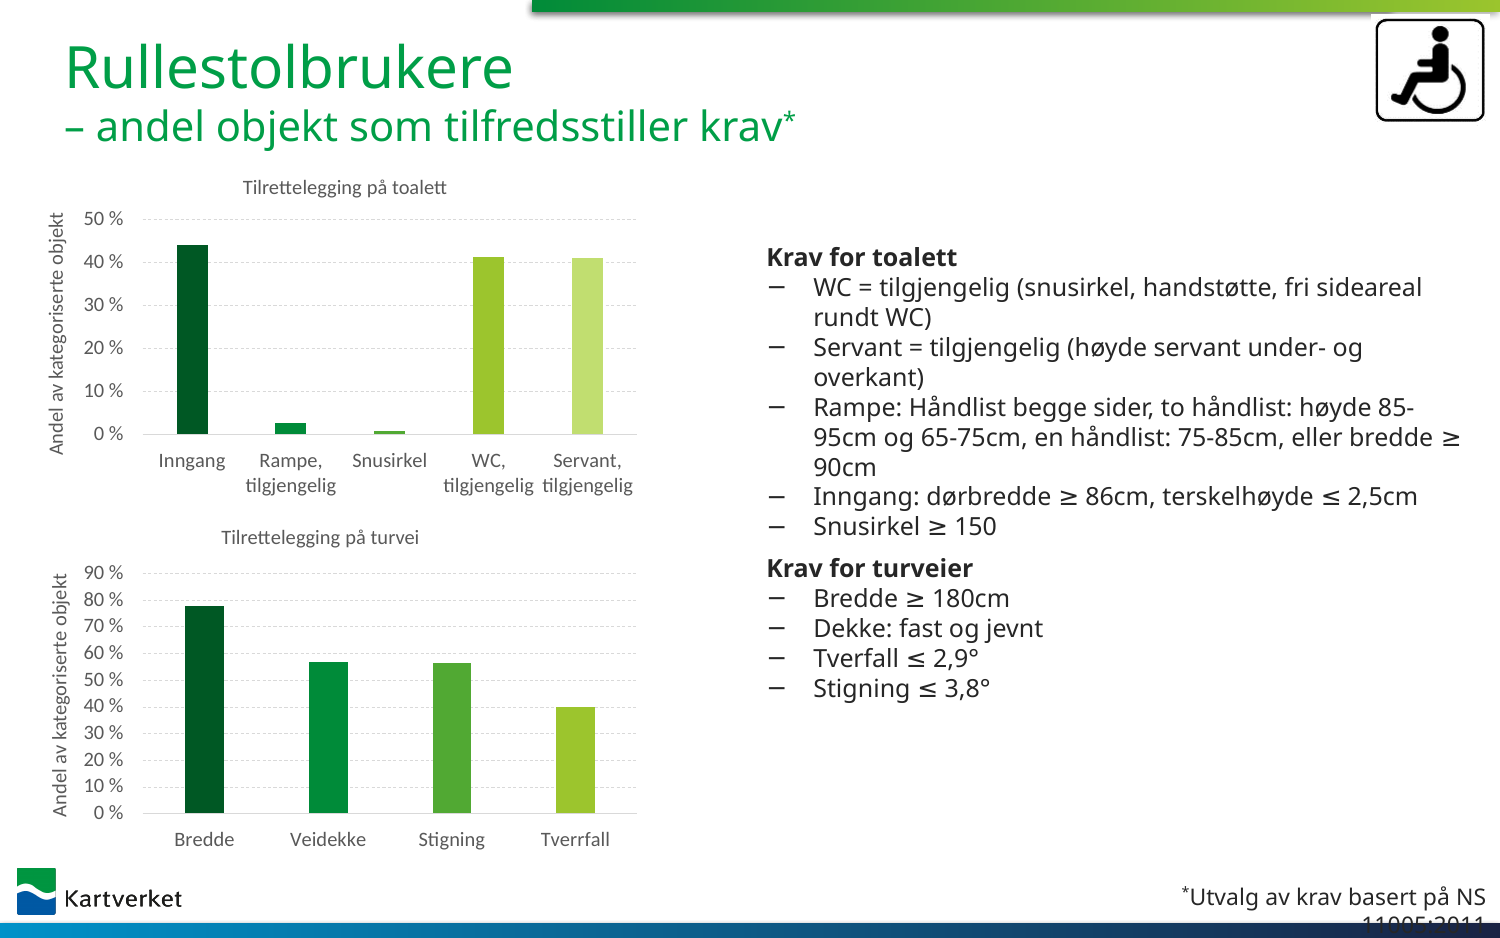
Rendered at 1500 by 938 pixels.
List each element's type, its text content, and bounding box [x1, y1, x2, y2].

picture [41, 520, 650, 859]
picture [41, 166, 650, 505]
text_box Krav for toalett WC = tilgjengelig (snusirkel, handstøtte, fri sideareal rundt WC) Servant = tilgjengelig (høyde servant under- og overkant) Rampe: Håndlist begge sider, to håndlist: høyde 85-95cm og 65-75cm, en håndlist: 75-85cm, eller bredde ≥ 90cm Inngang: dørbredde ≥ 86cm, terskelhøyde ≤ 2,5cm Snusirkel ≥ 150 [751, 234, 1483, 545]
text_box Krav for turveier Bredde ≥ 180cm Dekke: fast og jevnt Tverfall ≤ 2,9° Stigning ≤ 3,8° [751, 545, 1483, 710]
text_box Rullestolbrukere – andel objekt som tilfredsstiller krav* [49, 14, 1431, 158]
picture [1371, 13, 1491, 127]
text_box *Utvalg av krav basert på NS 11005:2011 [1068, 873, 1500, 938]
